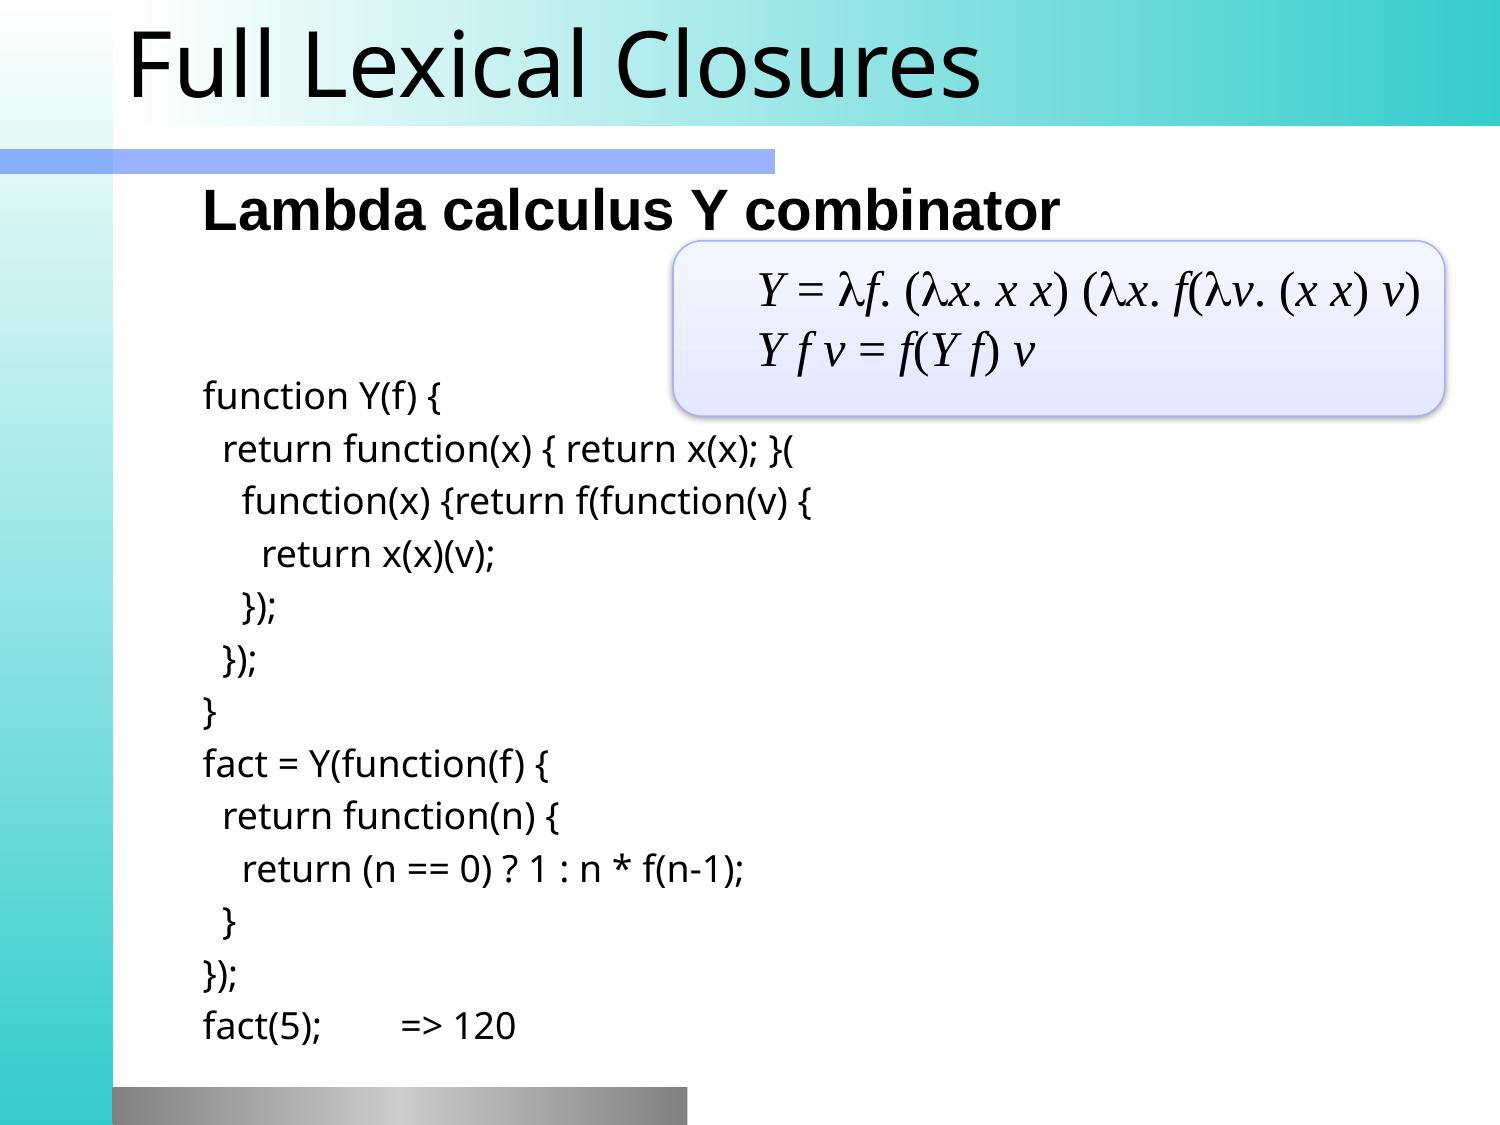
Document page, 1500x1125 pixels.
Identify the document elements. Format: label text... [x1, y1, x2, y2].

list Lambda calculus Y combinator function Y(f) { return function(x) { return x(x); }( function(x) {return f(function(v) { return x(x)(v); }); }); } fact = Y(function(f) { return function(n) { return (n == 0) ? 1 : n * f(n-1); } }); fact(5); => 120 [112, 164, 1388, 1073]
title Full Lexical Closures [110, 0, 1424, 126]
text_box Y = lf. (lx. x x) (lx. f(lv. (x x) v) Y f v = f(Y f) v [672, 240, 1446, 417]
